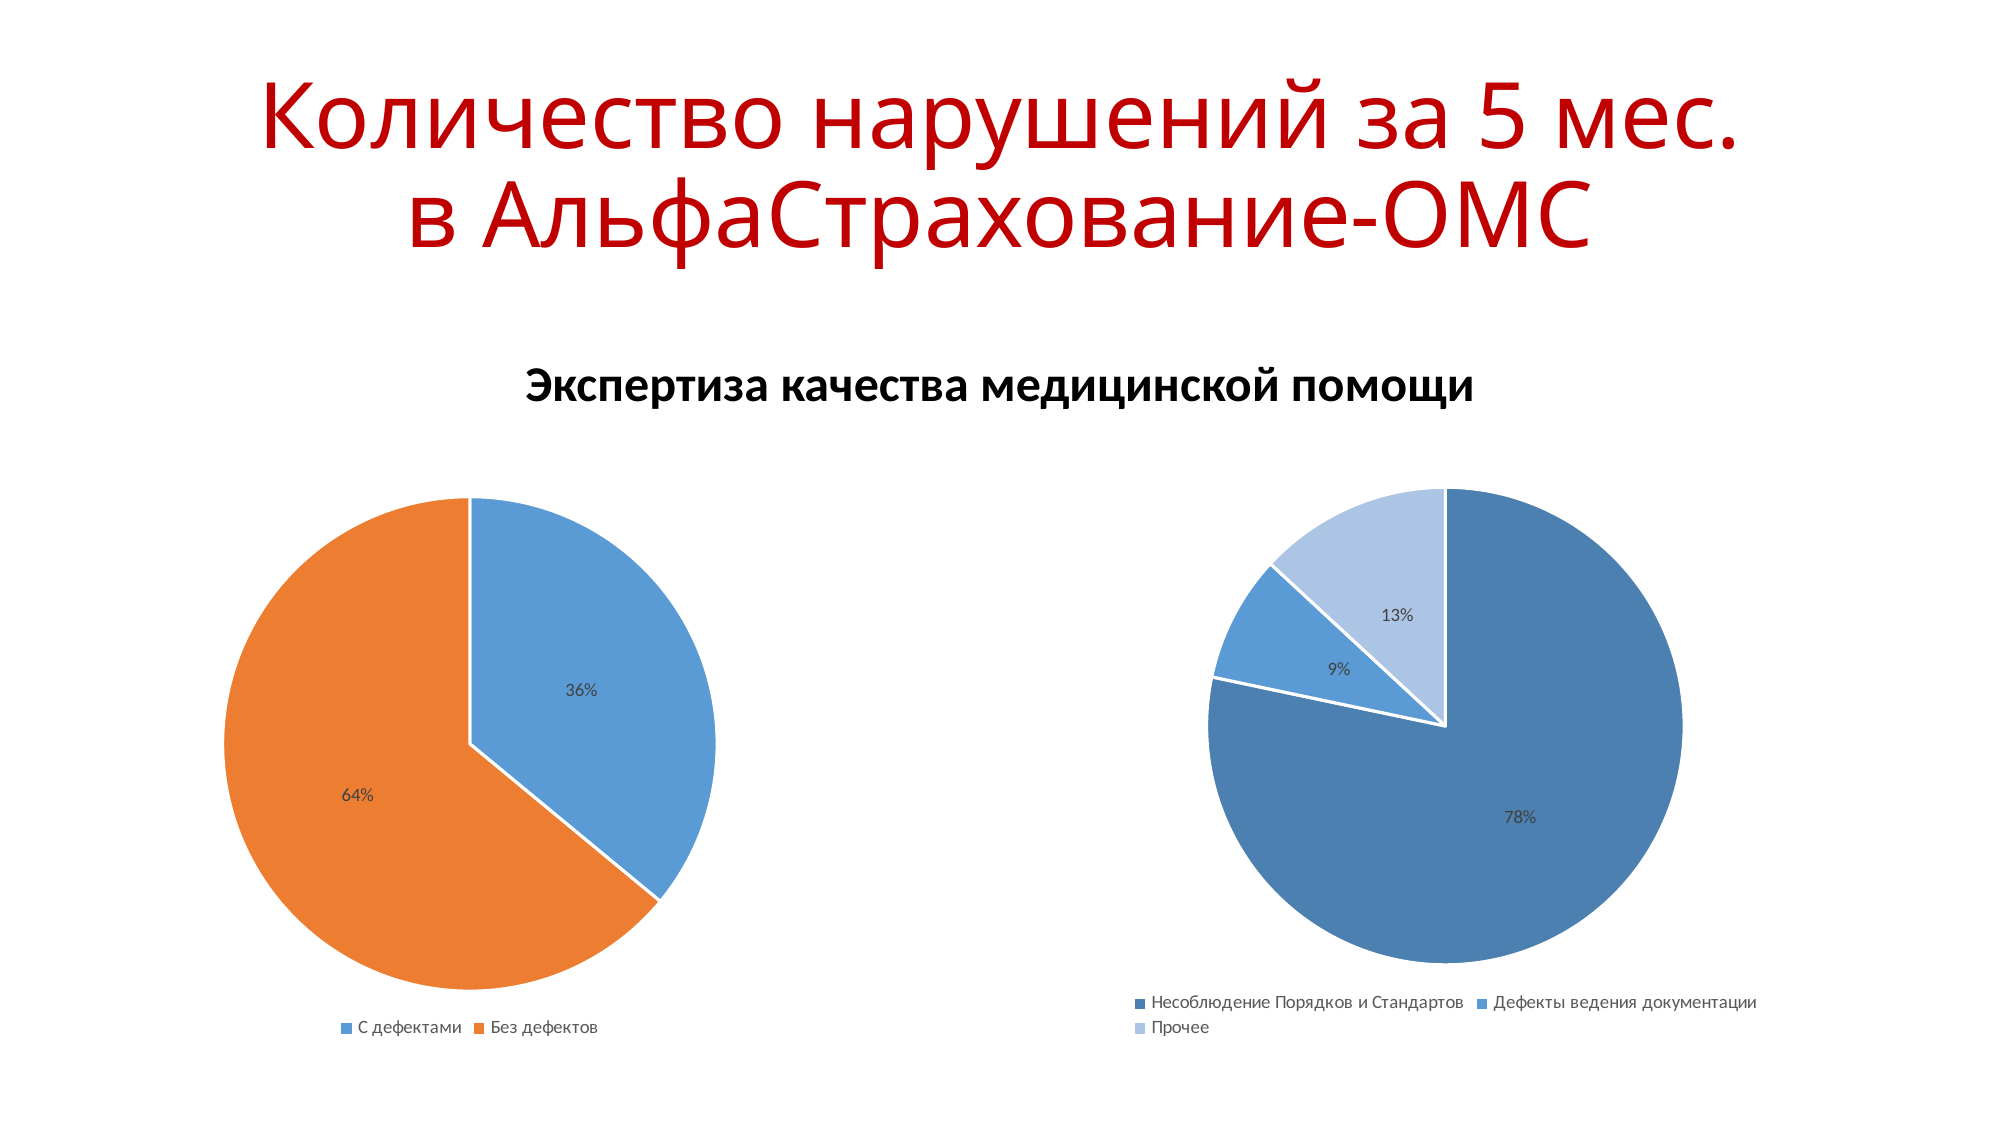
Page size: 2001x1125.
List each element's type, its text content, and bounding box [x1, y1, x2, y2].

chart [90, 485, 849, 1044]
title Количество нарушений за 5 мес. в АльфаСтрахование-ОМС [137, 59, 1863, 278]
text_box Экспертиза качества медицинской помощи [137, 350, 1863, 486]
chart [959, 406, 1931, 1044]
